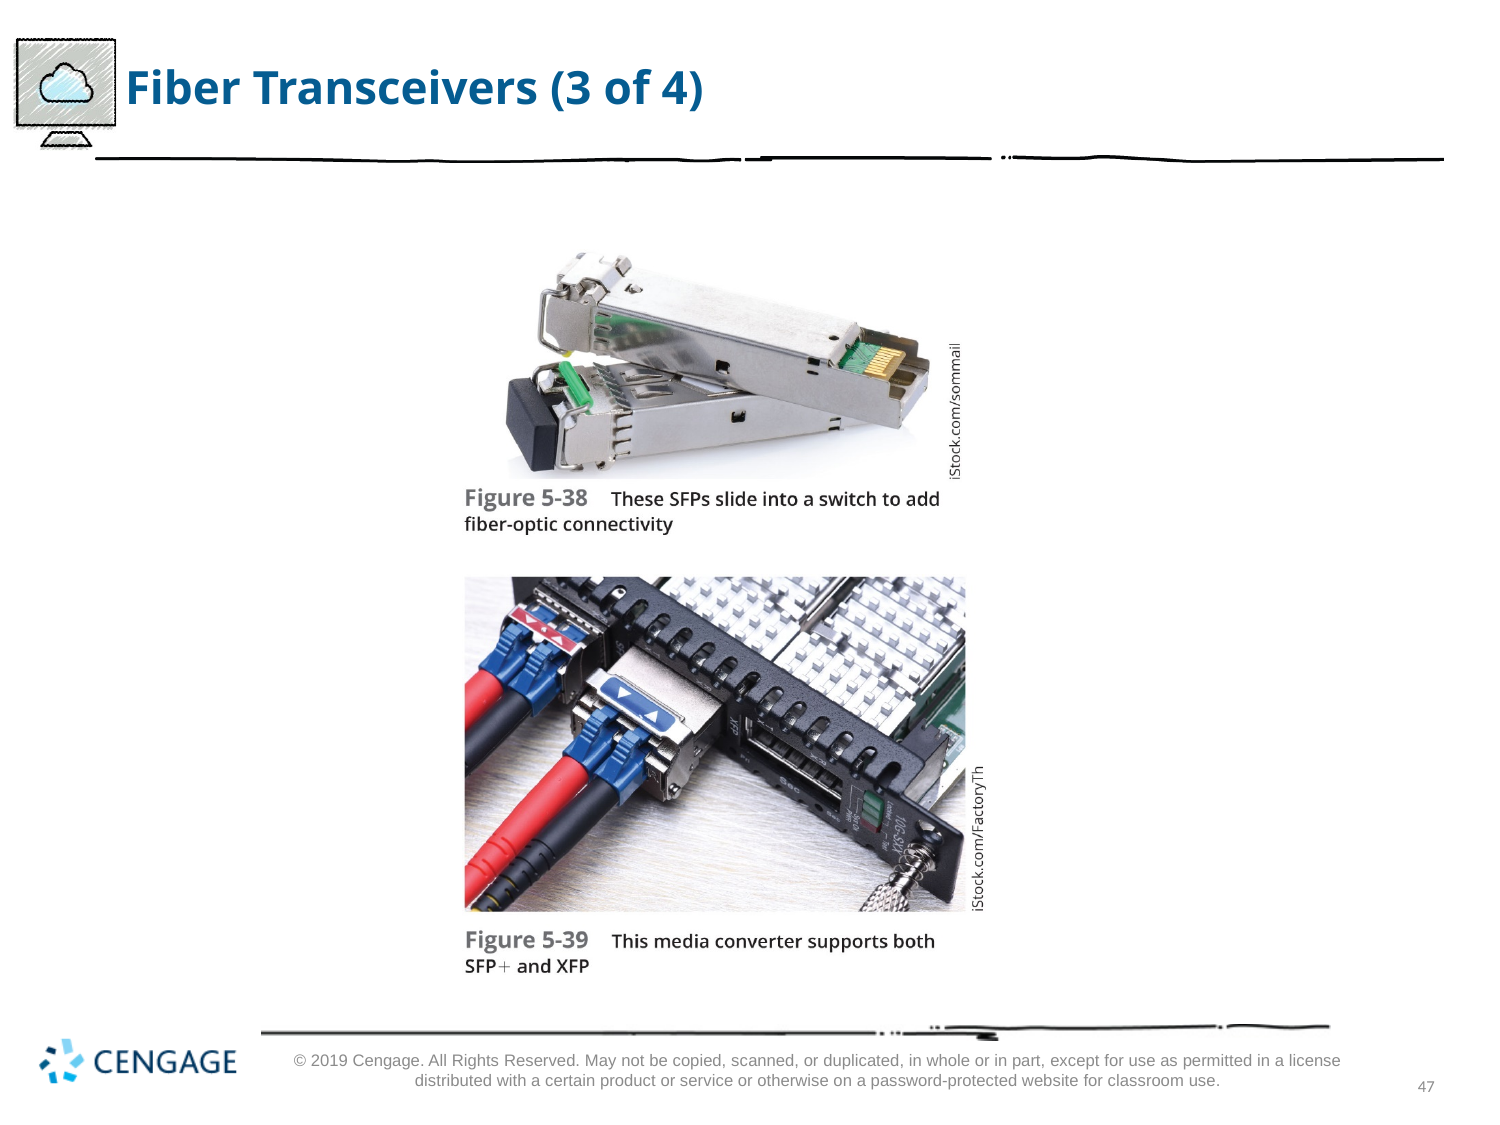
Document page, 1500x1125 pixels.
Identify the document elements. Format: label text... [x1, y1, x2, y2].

picture [462, 249, 962, 538]
picture [462, 574, 989, 976]
picture [261, 1024, 1331, 1041]
picture [13, 36, 117, 151]
picture [19, 1025, 249, 1096]
title Fiber Transceivers (3 of 4) [125, 66, 1442, 116]
picture [95, 155, 1444, 163]
footer © 2019 Cengage. All Rights Reserved. May not be copied, scanned, or duplicated, in whole or in part, except for use as permitted in a license distributed with a certain product or service or otherwise on a password-protected website for classroom use. [262, 1050, 1375, 1091]
